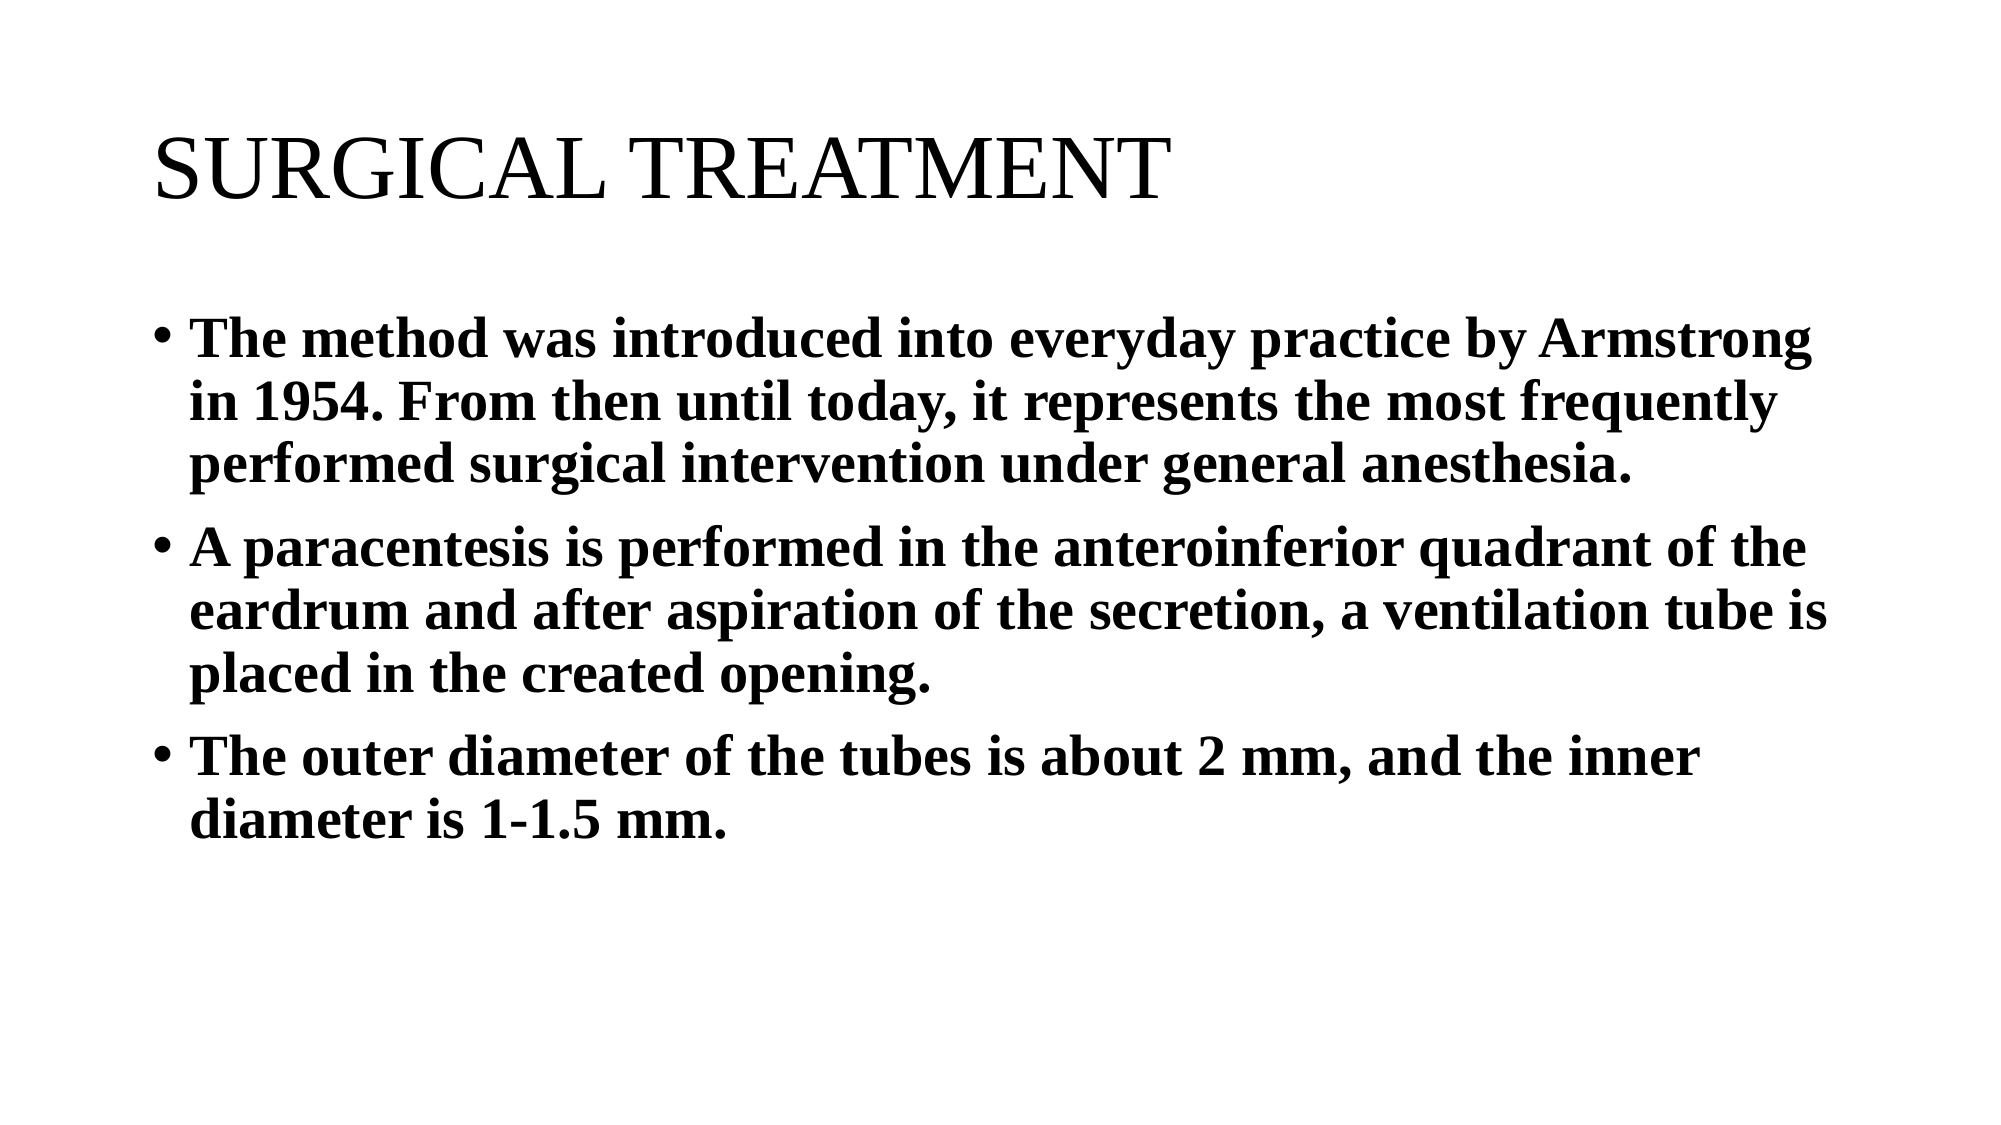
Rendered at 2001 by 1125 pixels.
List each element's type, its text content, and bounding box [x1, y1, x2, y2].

list The method was introduced into everyday practice by Armstrong in 1954. From then until today, it represents the most frequently performed surgical intervention under general anesthesia. A paracentesis is performed in the anteroinferior quadrant of the eardrum and after aspiration of the secretion, a ventilation tube is placed in the created opening. The outer diameter of the tubes is about 2 mm, and the inner diameter is 1-1.5 mm. [137, 299, 1863, 1014]
title SURGICAL TREATMENT [137, 59, 1863, 278]
